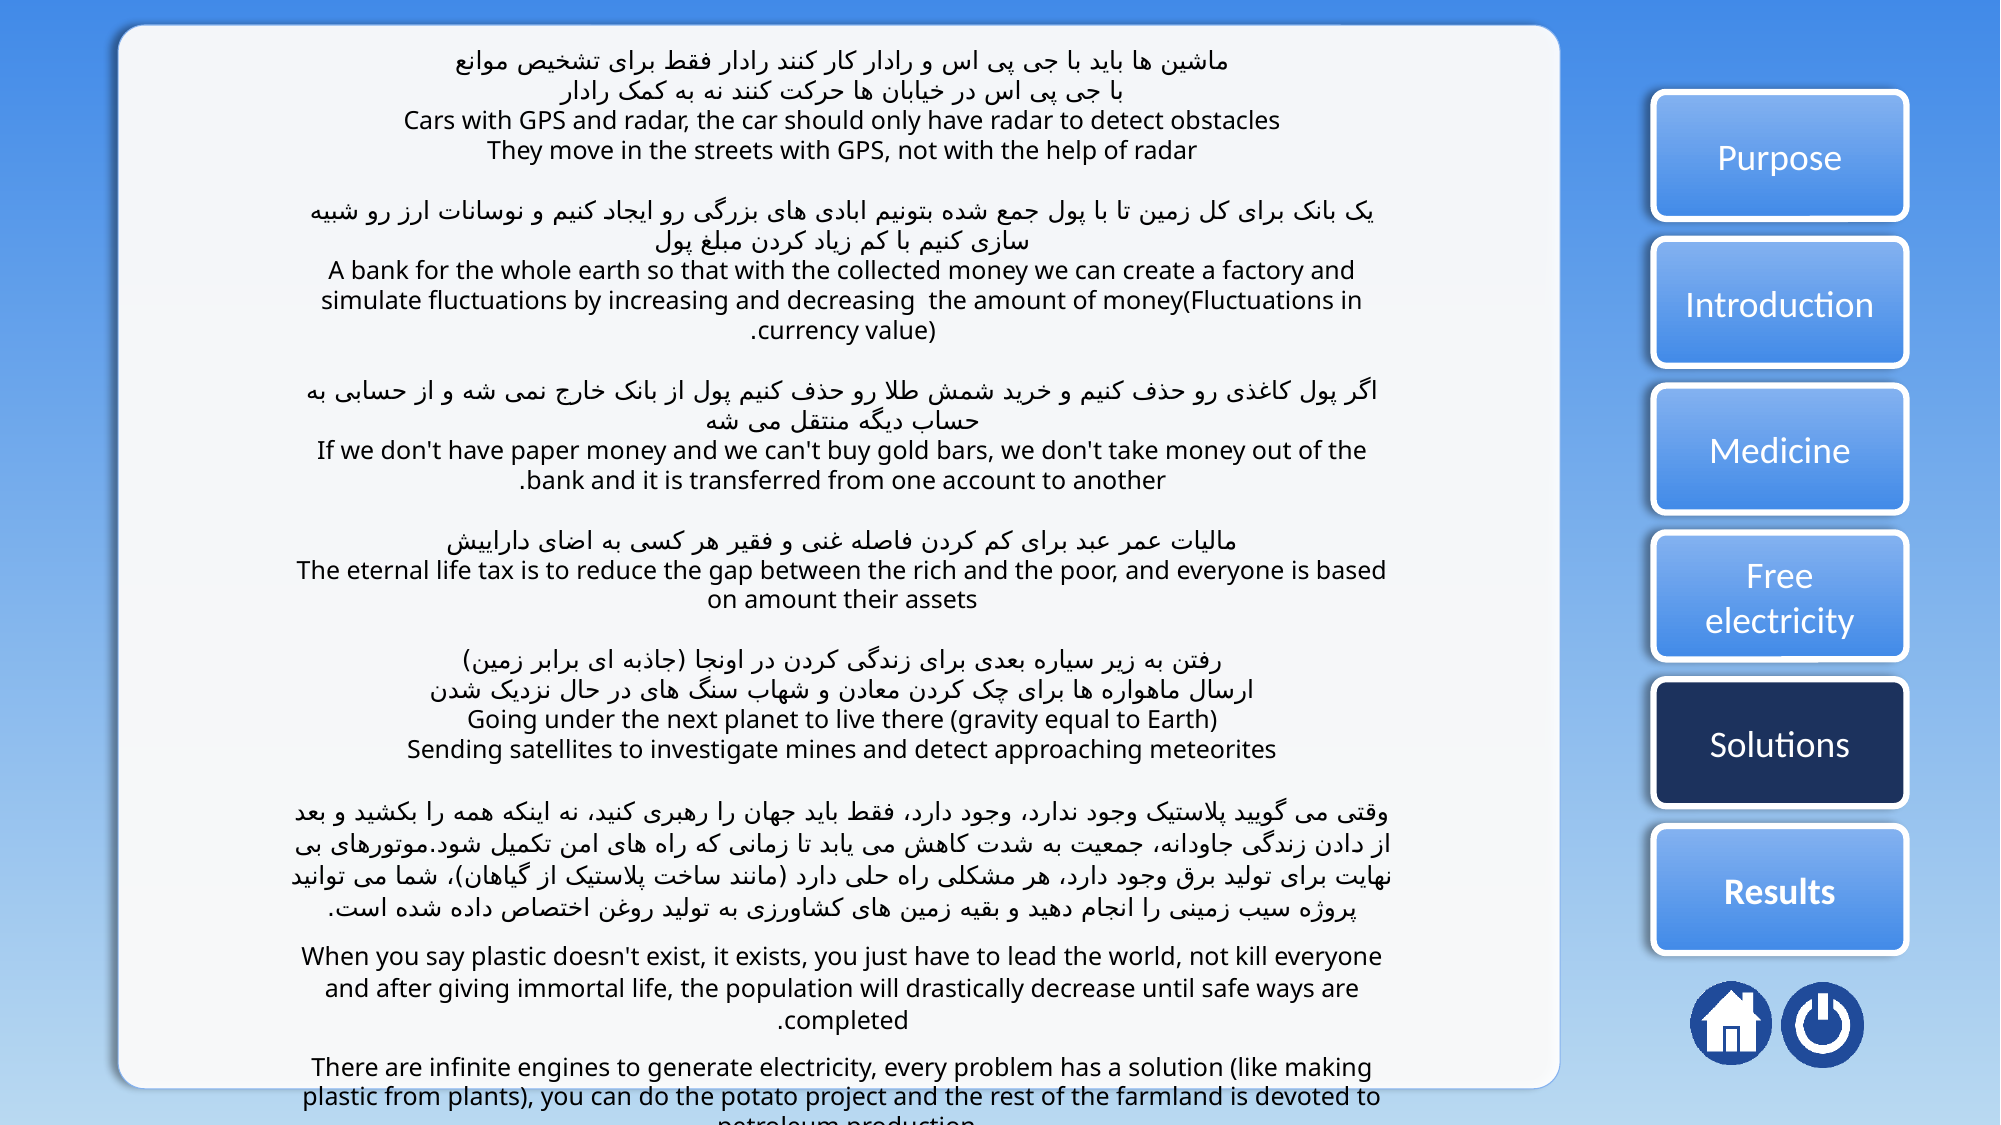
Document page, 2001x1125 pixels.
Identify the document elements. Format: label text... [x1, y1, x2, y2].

text_box Free electricity [1652, 531, 1908, 661]
text_box [0, 0, 2000, 1125]
text_box Introduction [1652, 237, 1908, 367]
text_box ماشین ها باید با جی پی اس و رادار کار کنند رادار فقط برای تشخیص موانع با جی پی اس در خیابان ها حرکت کنند نه به کمک رادار Cars with GPS and radar, the car should only have radar to detect obstacles They move in the streets with GPS, not with the help of radar یک بانک برای کل زمین تا با پول جمع شده بتونیم ابادی های بزرگی رو ایجاد کنیم و نوسانات ارز رو شبیه سازی کنیم با کم زیاد کردن مبلغ پول A bank for the whole earth so that with the collected money we can create a factory and simulate fluctuations by increasing and decreasing the amount of money(Fluctuations in currency value). اگر پول کاغذی رو حذف کنیم و خرید شمش طلا رو حذف کنیم پول از بانک خارج نمی شه و از حسابی به حساب دیگه منتقل می شه If we don't have paper money and we can't buy gold bars, we don't take money out of the bank and it is transferred from one account to another. مالیات عمر عبد برای کم کردن فاصله غنی و فقیر هر کسی به اضای داراییش The eternal life tax is to reduce the gap between the rich and the poor, and everyone is based on amount their assets رفتن به زیر سیاره بعدی برای زندگی کردن در اونجا (جاذبه ای برابر زمین) ارسال ماهواره ها برای چک کردن معادن و شهاب سنگ های در حال نزدیک شدن Going under the next planet to live there (gravity equal to Earth) Sending satellites to investigate mines and detect approaching meteorites وقتی می گویید پلاستیک وجود ندارد، وجود دارد، فقط باید جهان را رهبری کنید، نه اینکه همه را بکشید و بعد از دادن زندگی جاودانه، جمعیت به شدت کاهش می یابد تا زمانی که راه های امن تکمیل شود.موتورهای بی نهایت برای تولید برق وجود دارد، هر مشکلی راه حلی دارد (مانند ساخت پلاستیک از گیاهان)، شما می توانید پروژه سیب زمینی را انجام دهید و بقیه زمین های کشاورزی به تولید روغن اختصاص داده شده است. When you say plastic doesn't exist, it exists, you just have to lead the world, not kill everyone and after giving immortal life, the population will drastically decrease until safe ways are completed. There are infinite engines to generate electricity, every problem has a solution (like making plastic from plants), you can do the potato project and the rest of the farmland is devoted to petroleum production. [275, 37, 1410, 1125]
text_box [1690, 981, 1771, 1065]
text_box [117, 23, 1562, 1090]
text_box Results [1652, 825, 1908, 955]
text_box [1780, 982, 1864, 1068]
text_box Medicine [1652, 384, 1908, 514]
text_box Purpose [1652, 90, 1908, 220]
text_box Solutions [1652, 678, 1908, 808]
